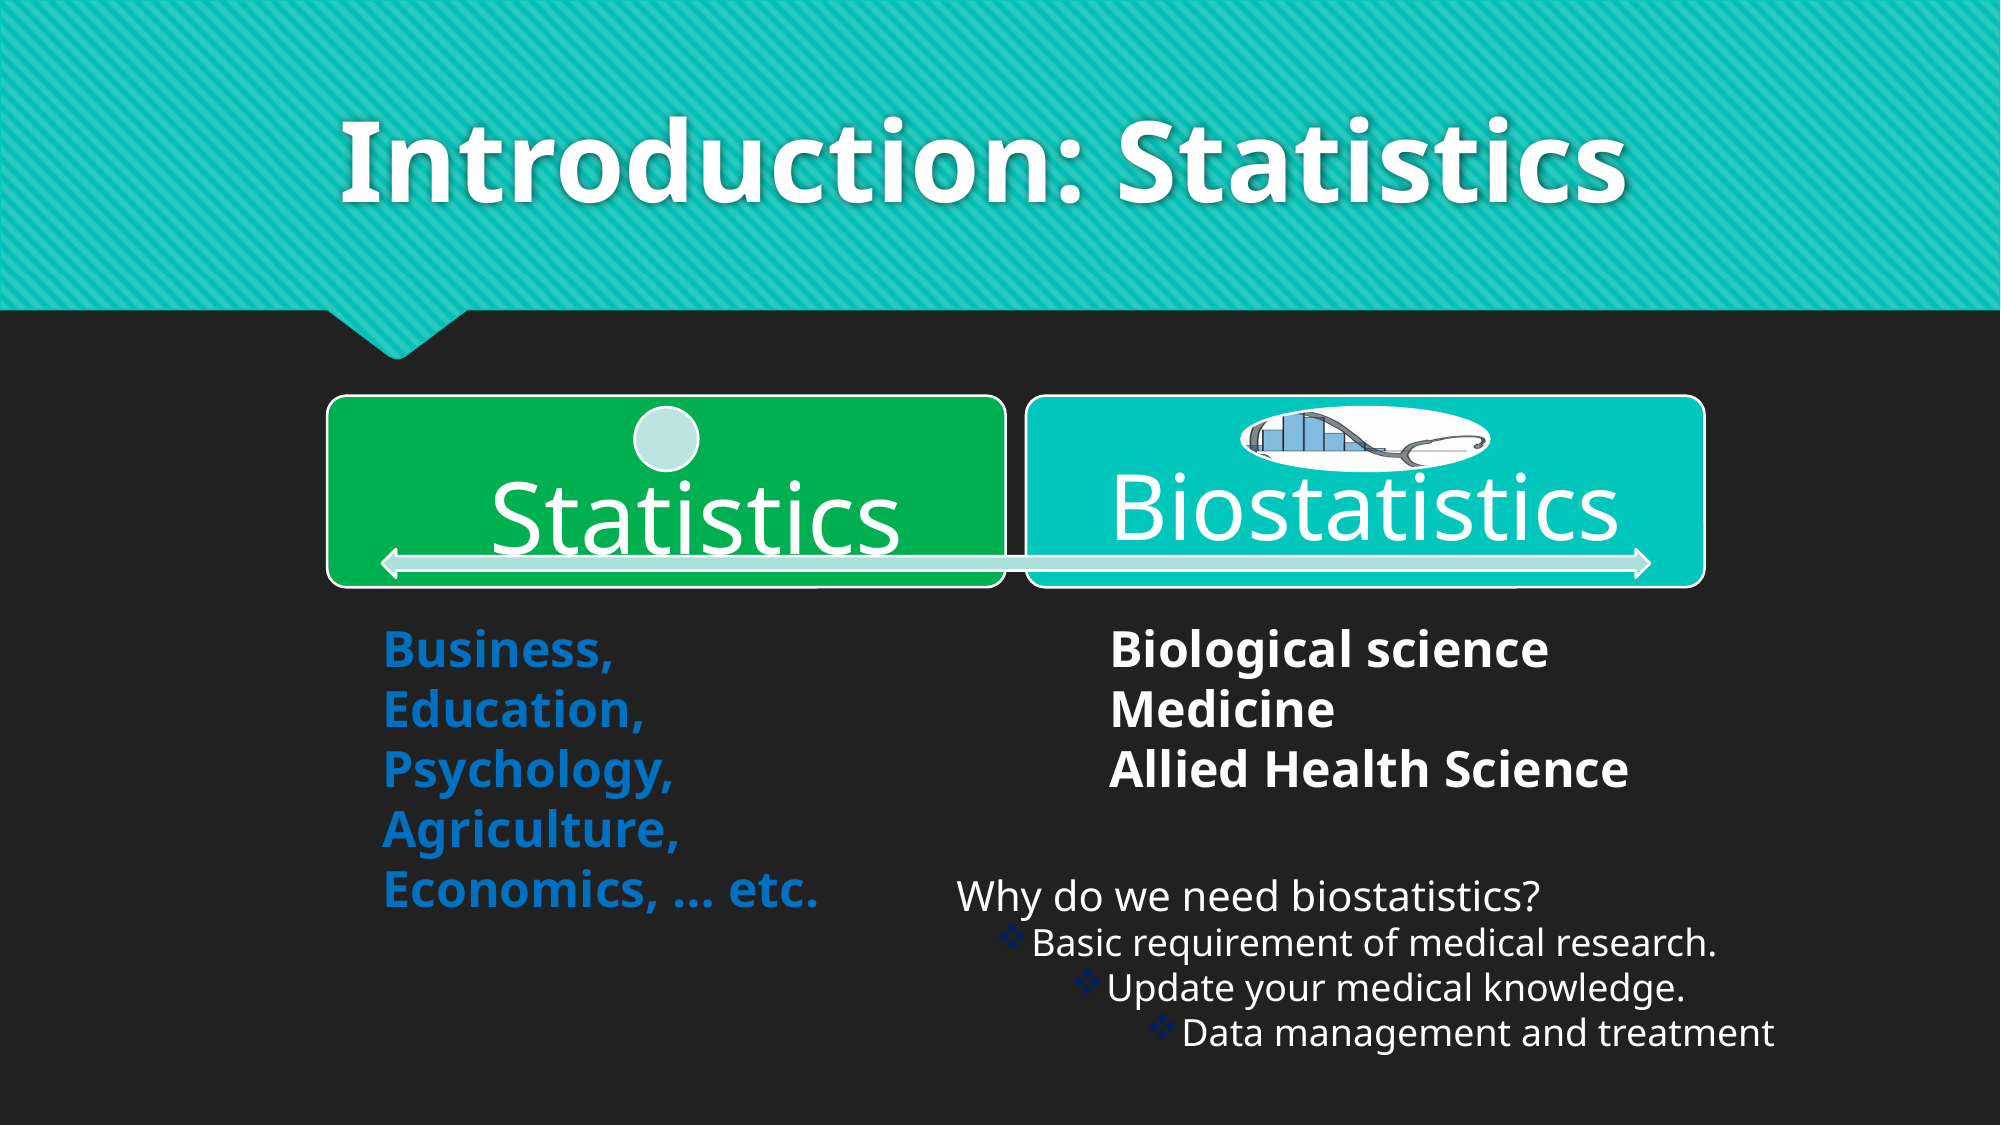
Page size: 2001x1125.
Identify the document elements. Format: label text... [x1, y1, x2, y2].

text_box Biological science Medicine Allied Health Science [1094, 610, 1702, 861]
text_box Business, Education, Psychology, Agriculture, Economics, … etc. [367, 610, 853, 986]
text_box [326, 395, 1706, 588]
title Introduction: Statistics [132, 29, 1868, 233]
text_box Why do we need biostatistics? Basic requirement of medical research. Update your medical knowledge. Data management and treatment [941, 861, 2000, 1062]
